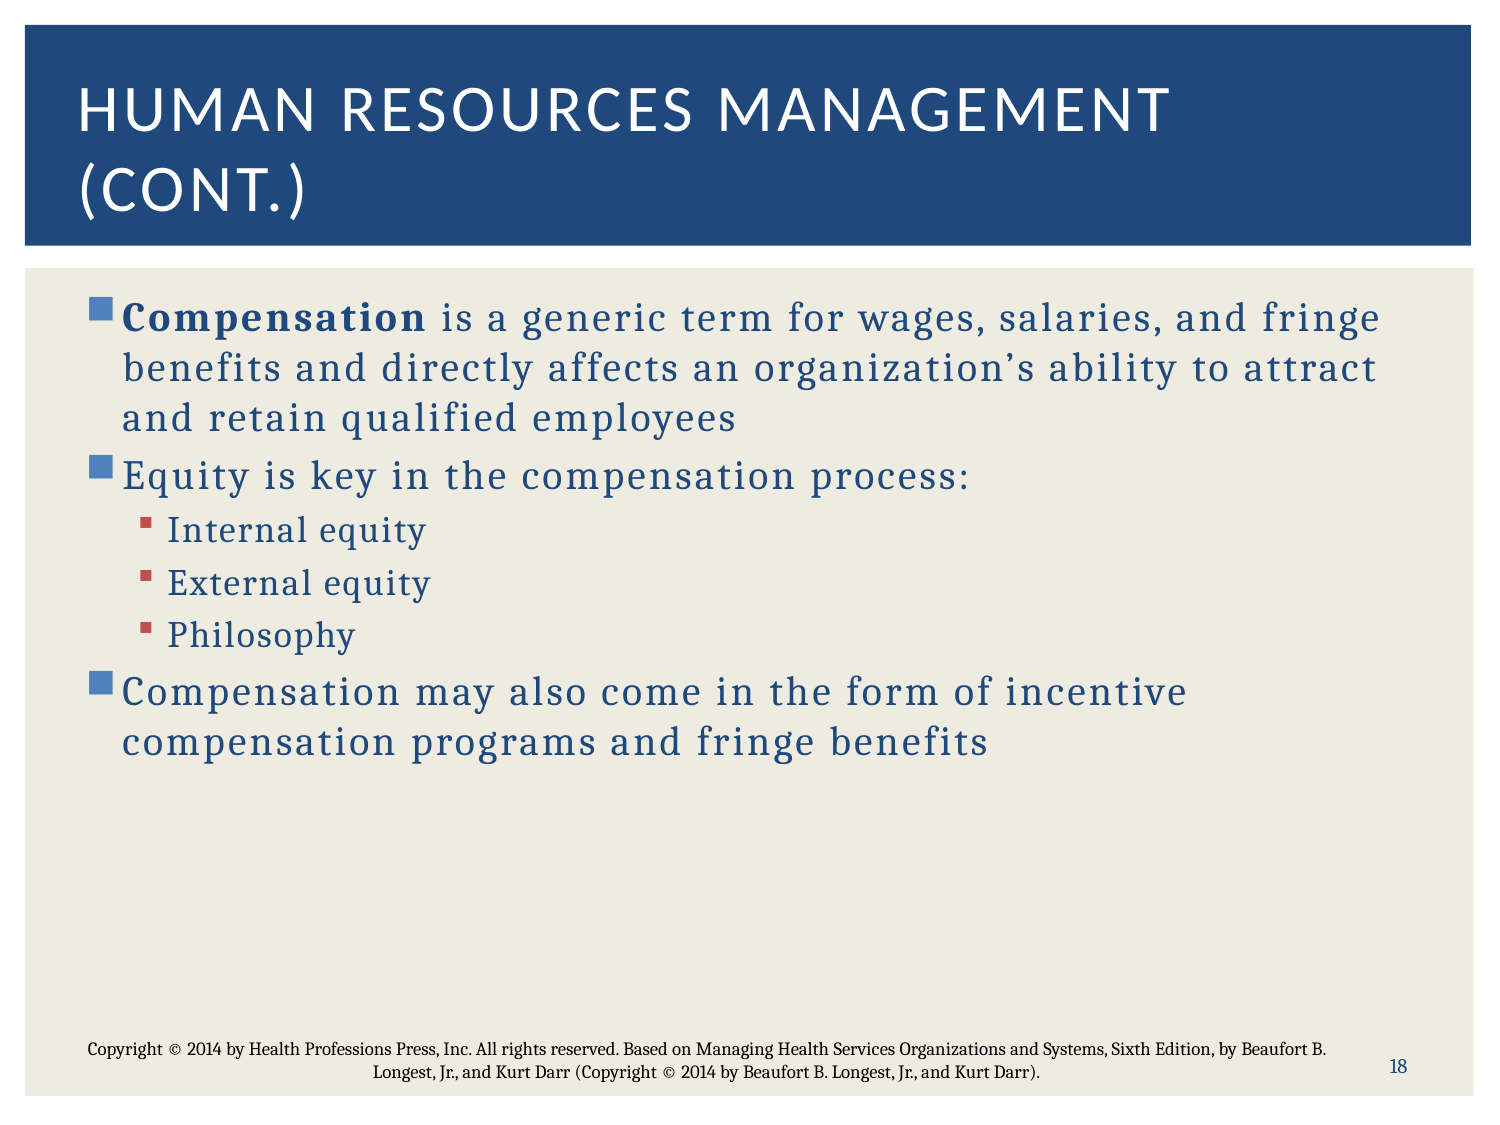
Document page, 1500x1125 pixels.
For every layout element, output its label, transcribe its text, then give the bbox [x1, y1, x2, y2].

title Human Resources Management (CONT.) [62, 58, 1438, 232]
slide_number 18 [1349, 1041, 1448, 1089]
list Compensation is a generic term for wages, salaries, and fringe benefits and directly affects an organization’s ability to attract and retain qualified employees Equity is key in the compensation process: Internal equity External equity Philosophy Compensation may also come in the form of incentive compensation programs and fringe benefits [62, 281, 1442, 1005]
